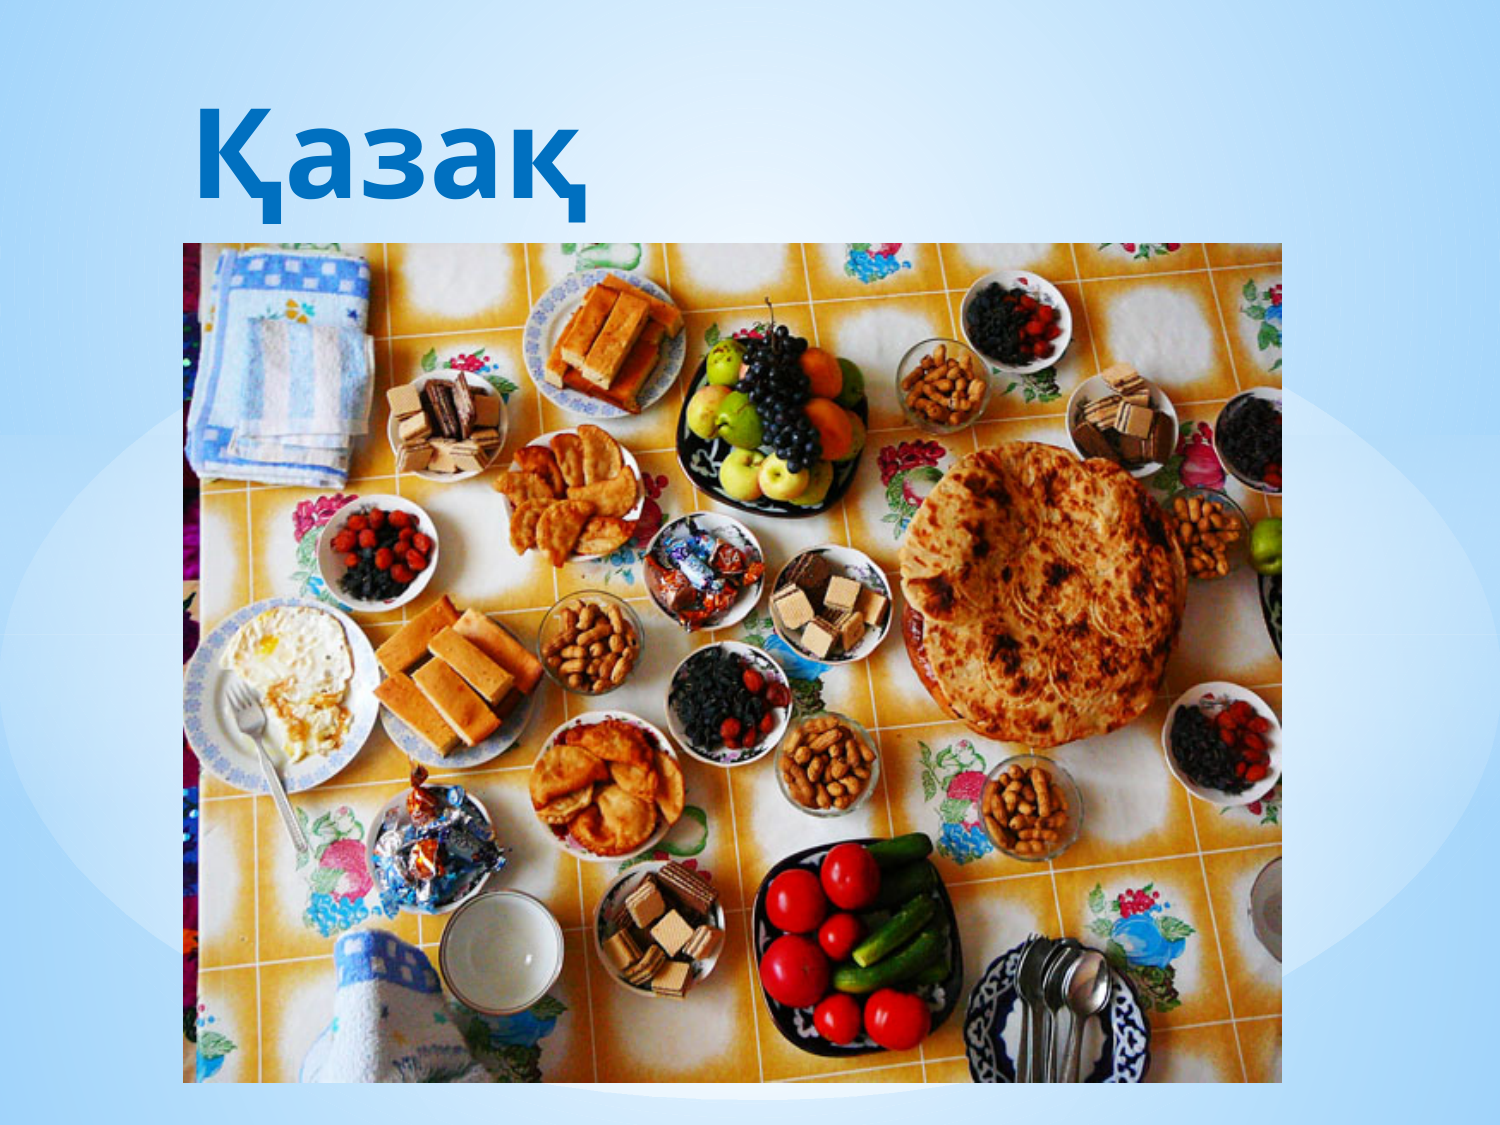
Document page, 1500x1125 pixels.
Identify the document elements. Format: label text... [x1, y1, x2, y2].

title Қазақ дастарқаны [112, 66, 1388, 197]
picture [182, 243, 1282, 1083]
